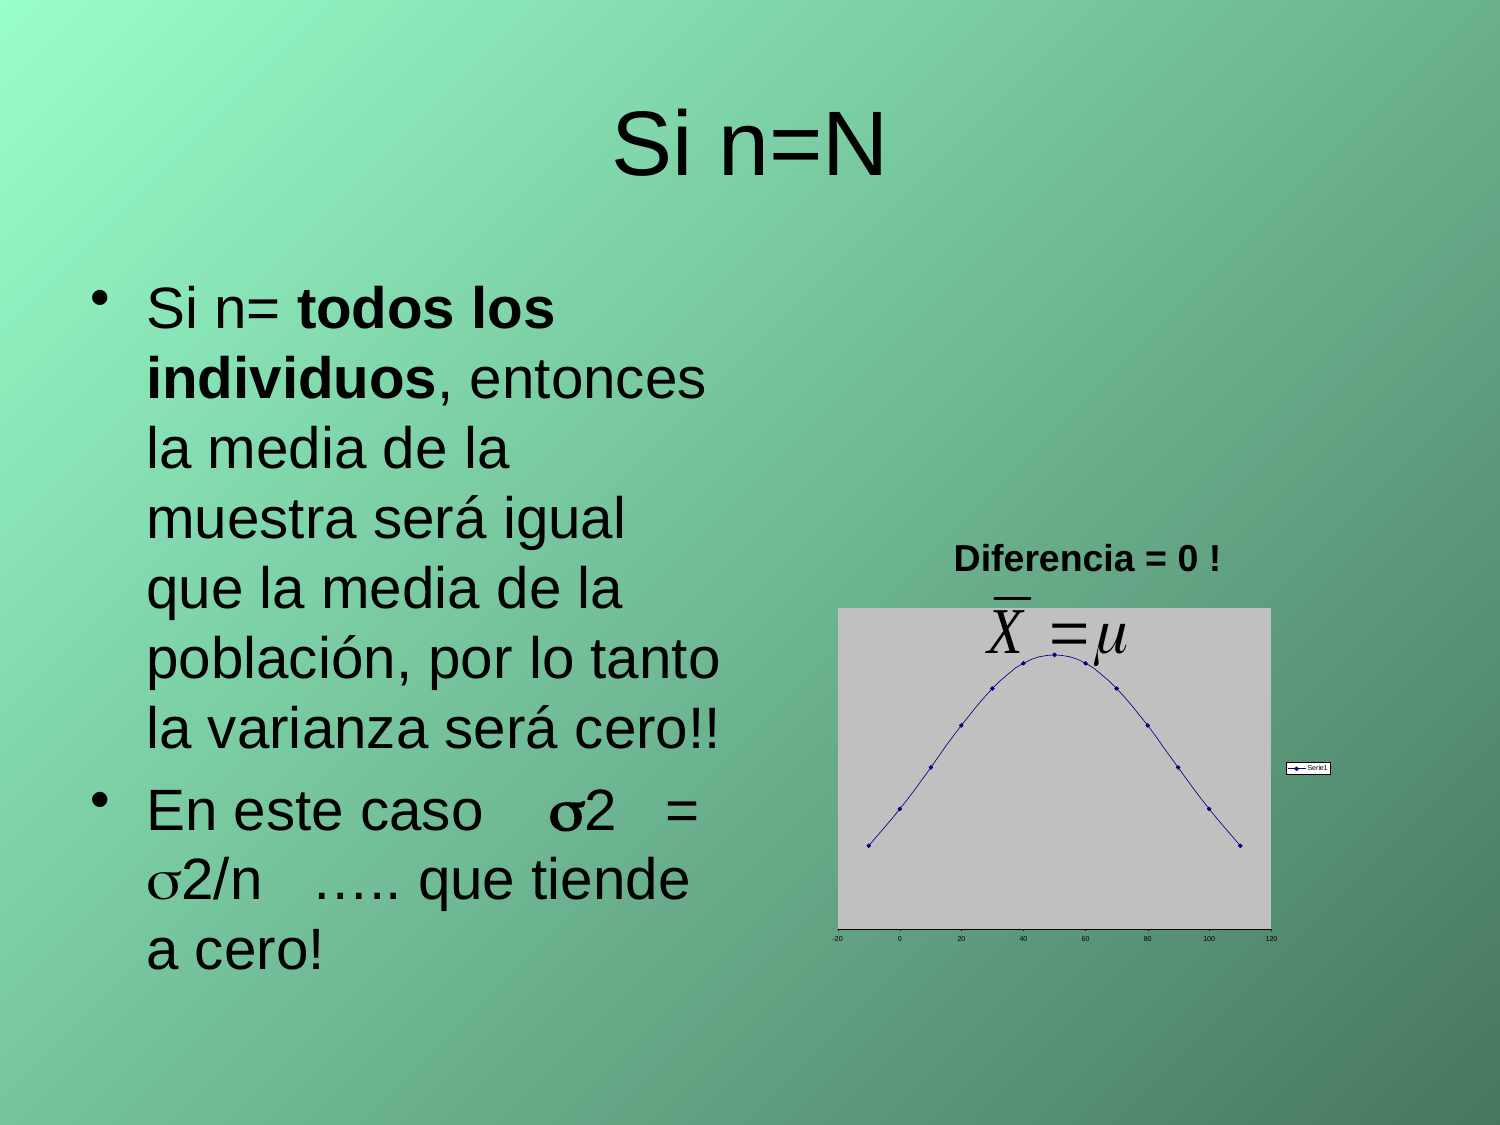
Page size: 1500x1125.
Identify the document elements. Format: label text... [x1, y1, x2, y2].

text_box Diferencia = 0 ! [939, 527, 1247, 587]
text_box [974, 538, 1140, 681]
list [820, 597, 1337, 957]
list Si n= todos los individuos, entonces la media de la muestra será igual que la media de la población, por lo tanto la varianza será cero!! En este caso 2 = 2/n ….. que tiende a cero! [74, 262, 738, 1006]
title Si n=N [74, 44, 1426, 233]
